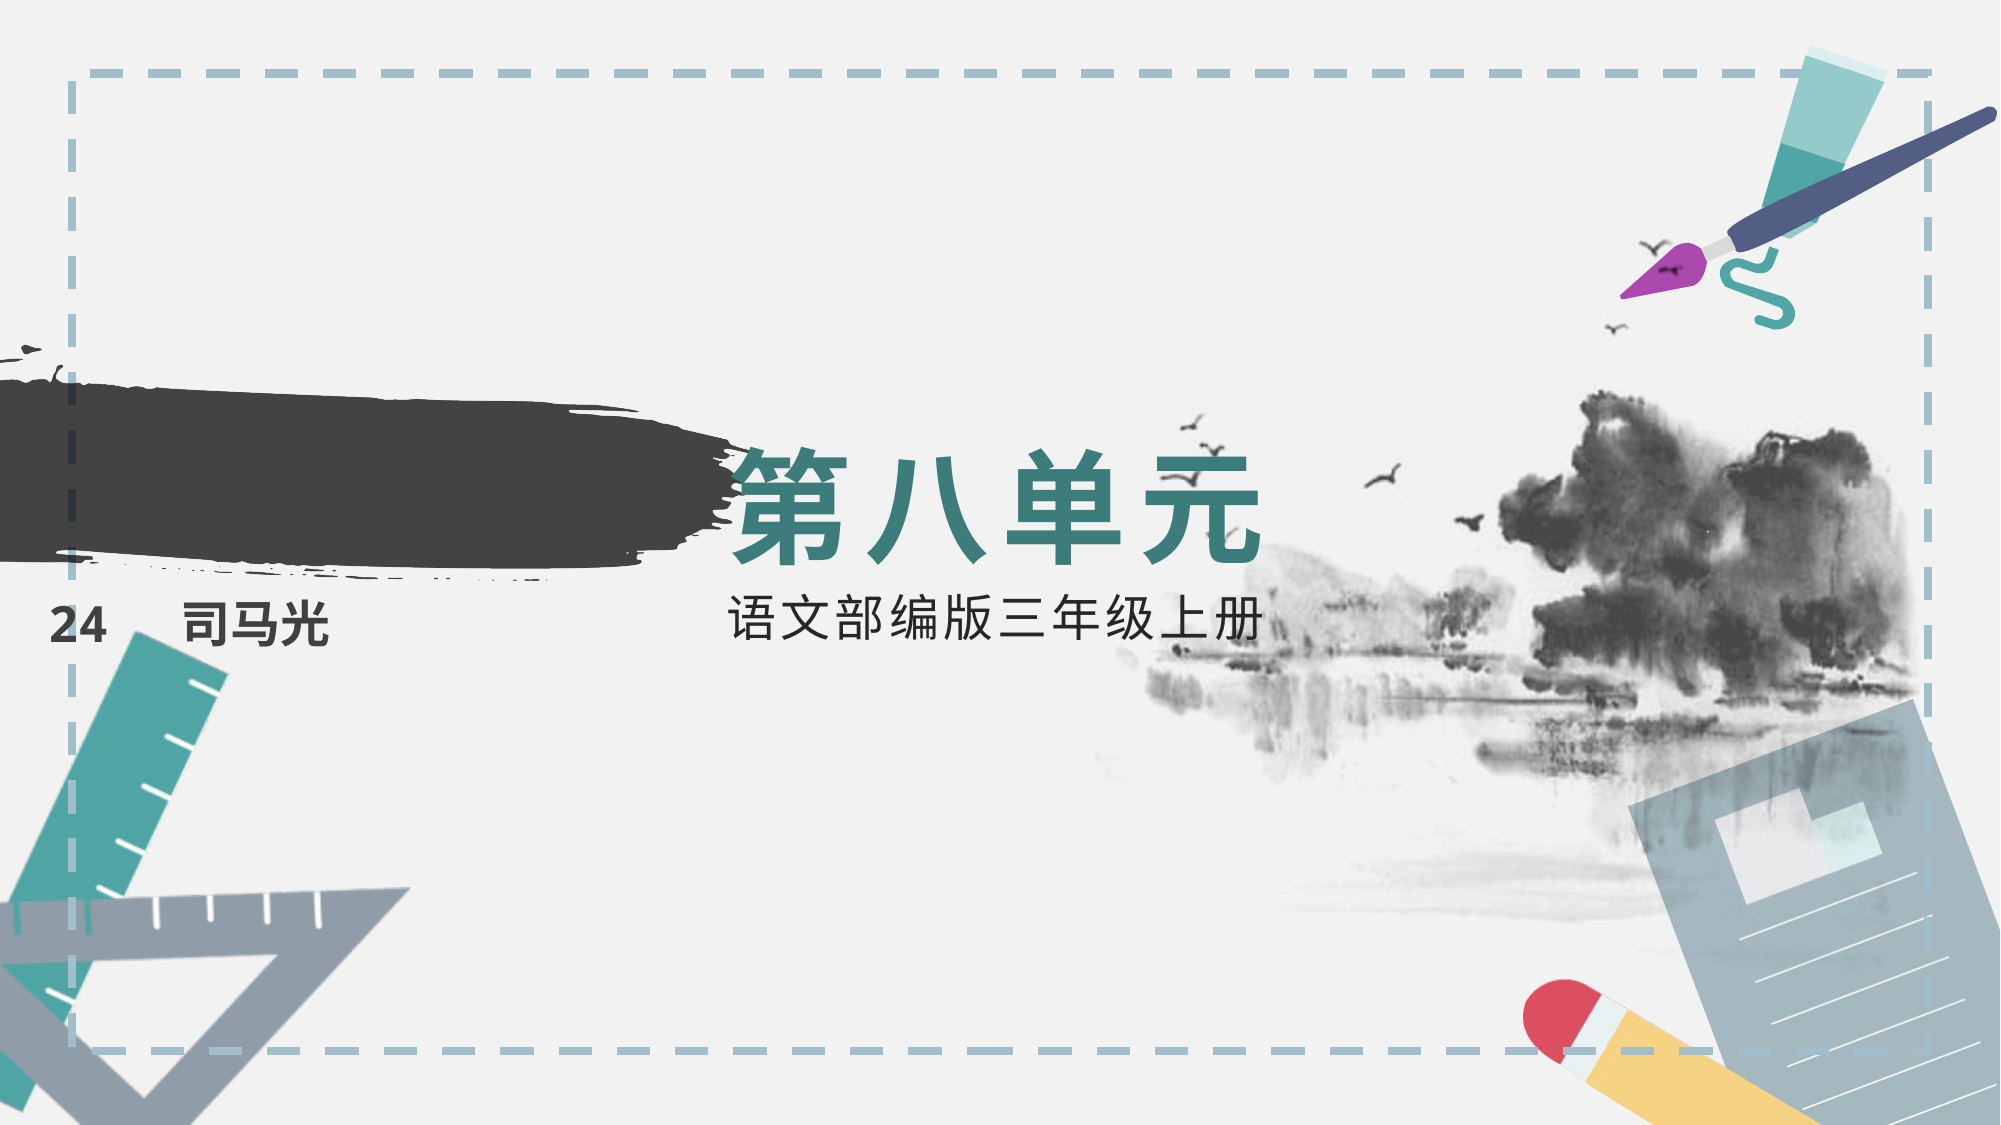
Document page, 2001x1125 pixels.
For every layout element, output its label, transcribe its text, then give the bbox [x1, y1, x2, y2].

picture [1093, 235, 2001, 1125]
text_box 24 司马光 [33, 585, 633, 660]
text_box 第八单元 [752, 351, 1093, 580]
text_box 语文部编版三年级上册 [375, 586, 1093, 783]
picture [0, 335, 752, 582]
picture [0, 611, 410, 1125]
